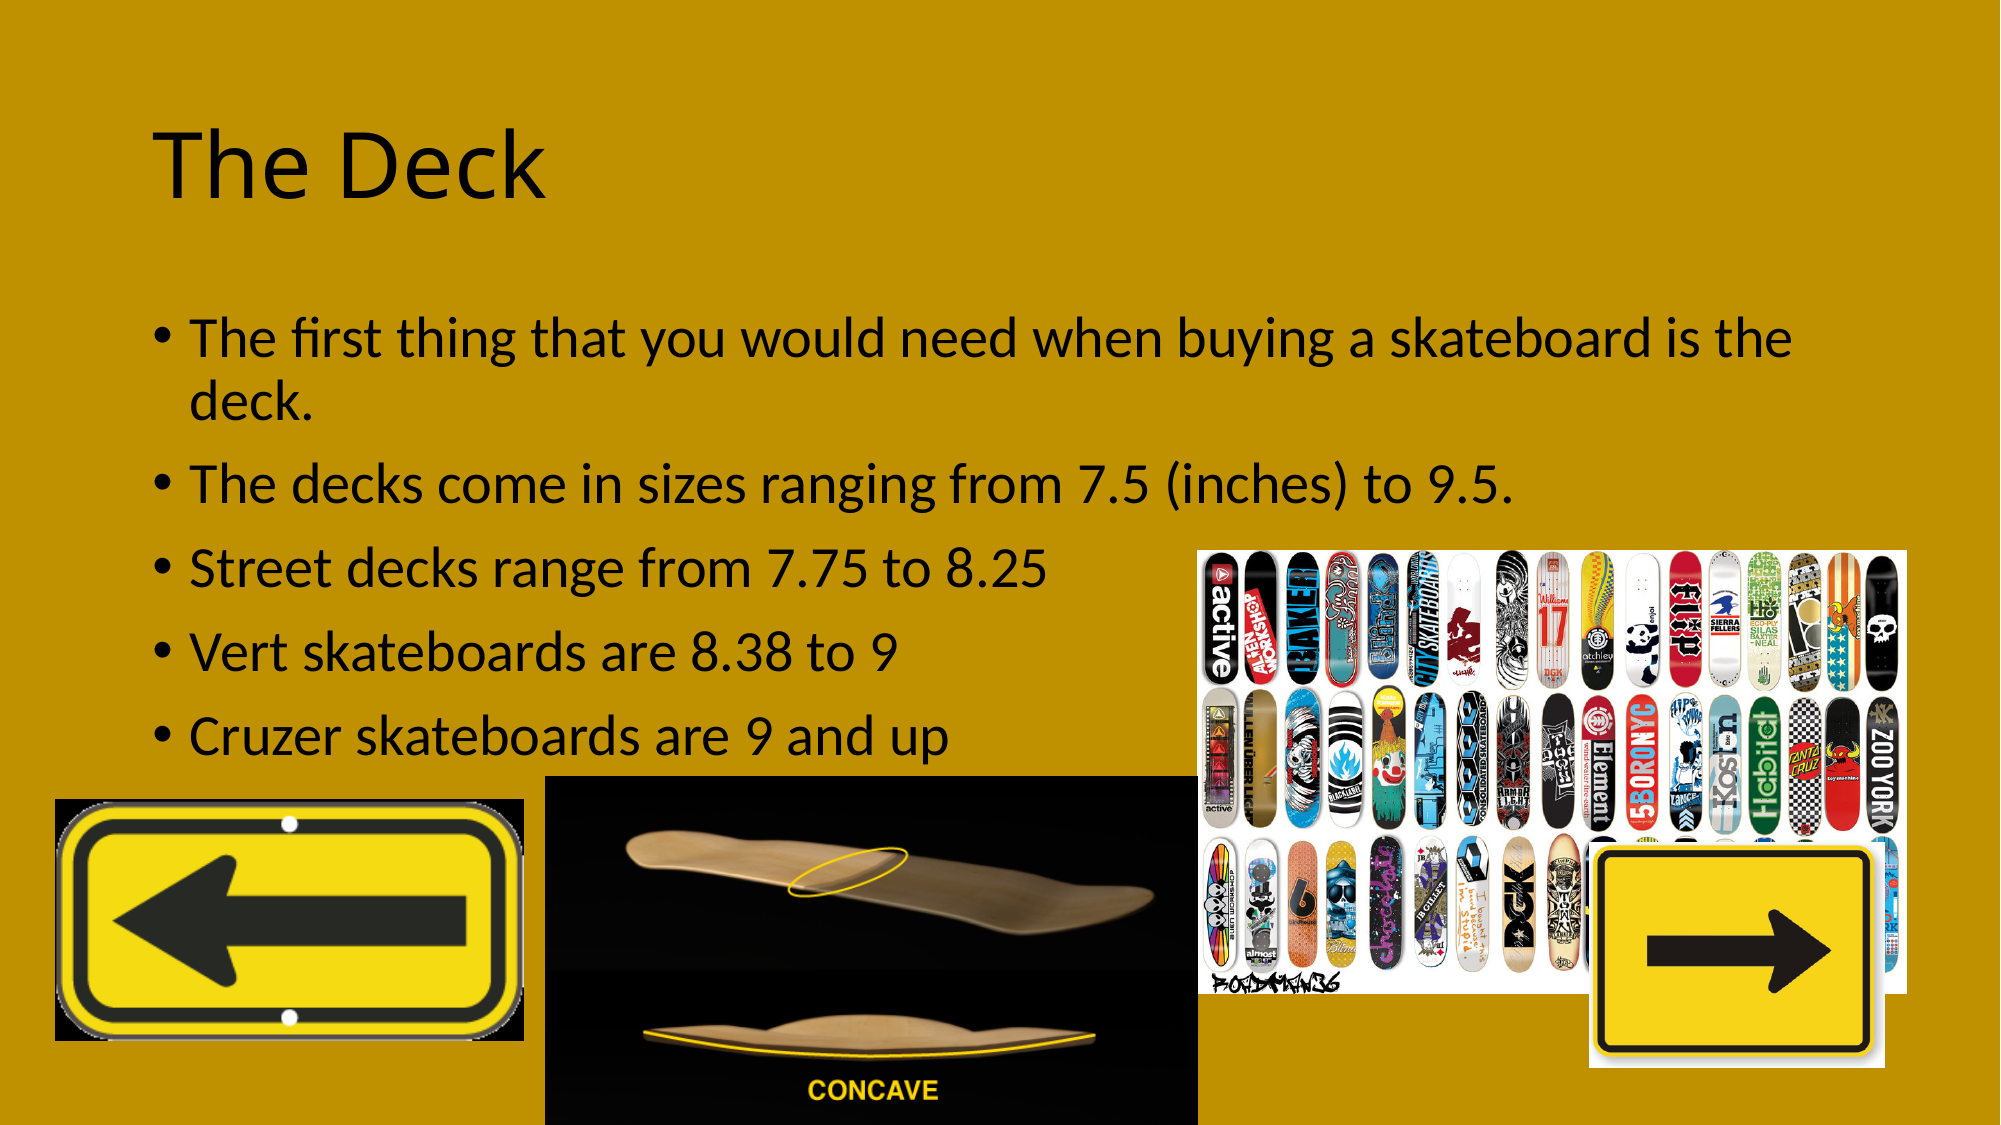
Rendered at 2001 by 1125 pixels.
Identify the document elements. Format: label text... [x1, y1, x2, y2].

picture [55, 799, 524, 1041]
list The first thing that you would need when buying a skateboard is the deck. The decks come in sizes ranging from 7.5 (inches) to 9.5. Street decks range from 7.75 to 8.25 Vert skateboards are 8.38 to 9 Cruzer skateboards are 9 and up [137, 299, 1863, 1014]
title The Deck [137, 59, 1863, 278]
picture [545, 550, 1907, 1125]
